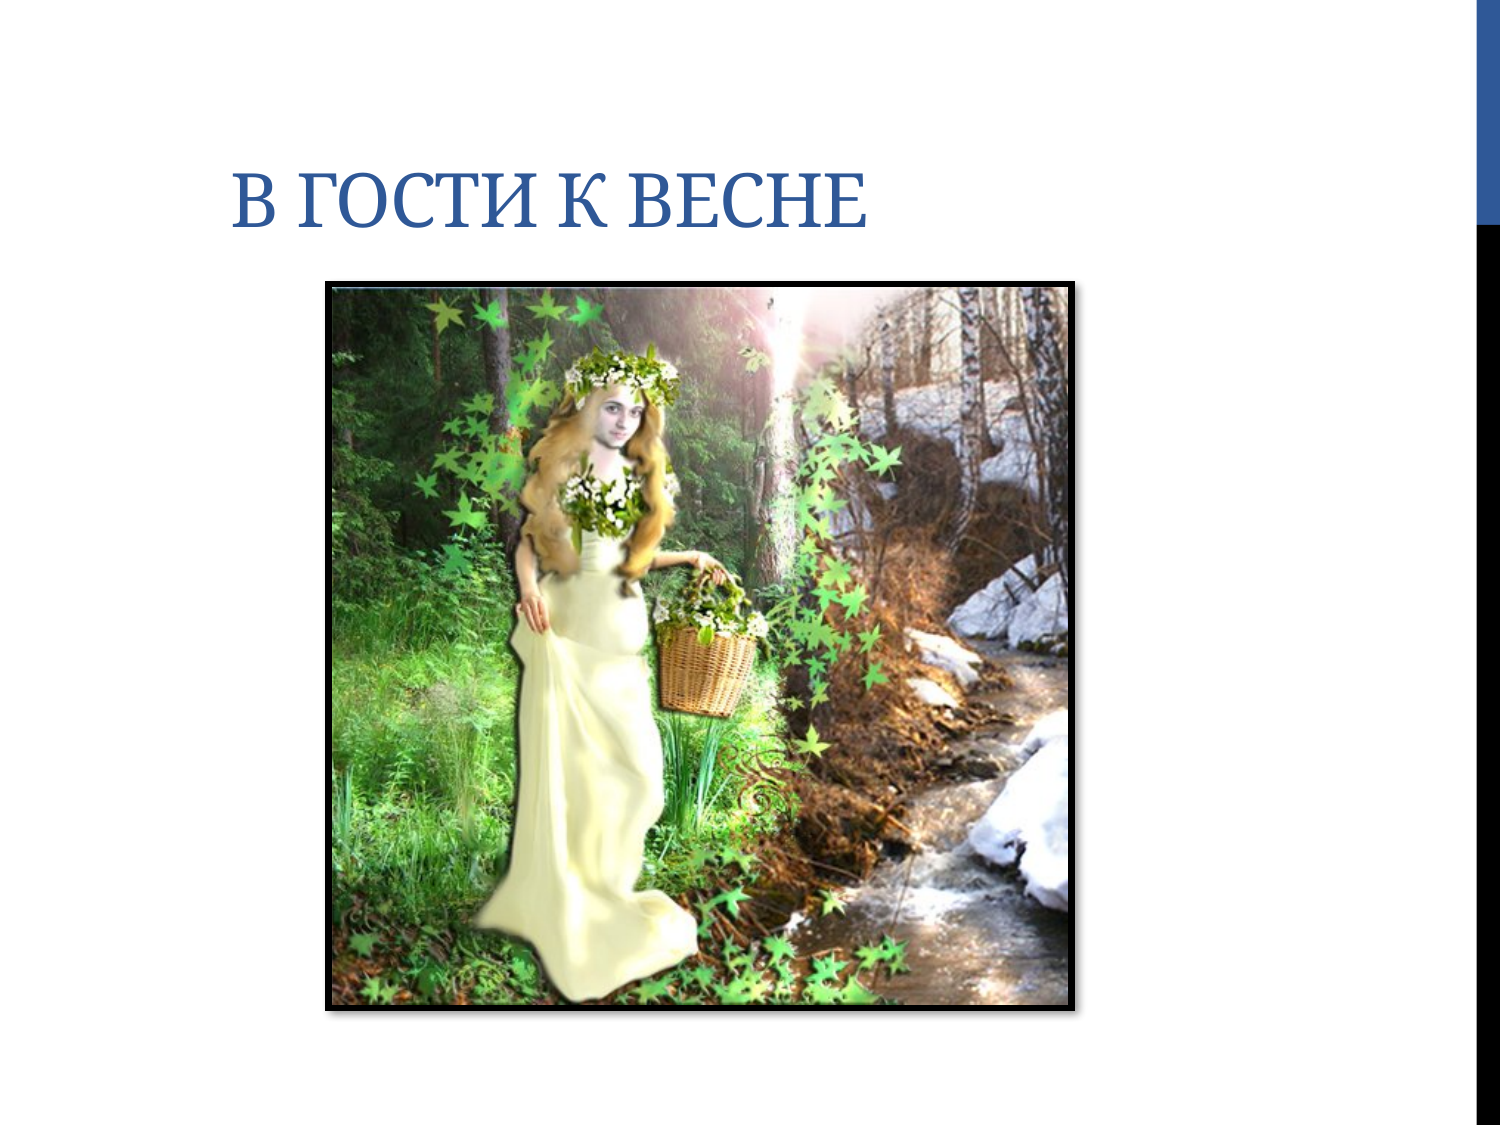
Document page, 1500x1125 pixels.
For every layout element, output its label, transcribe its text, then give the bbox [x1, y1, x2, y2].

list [331, 286, 1069, 1006]
title В гости к весне [75, 24, 1025, 250]
